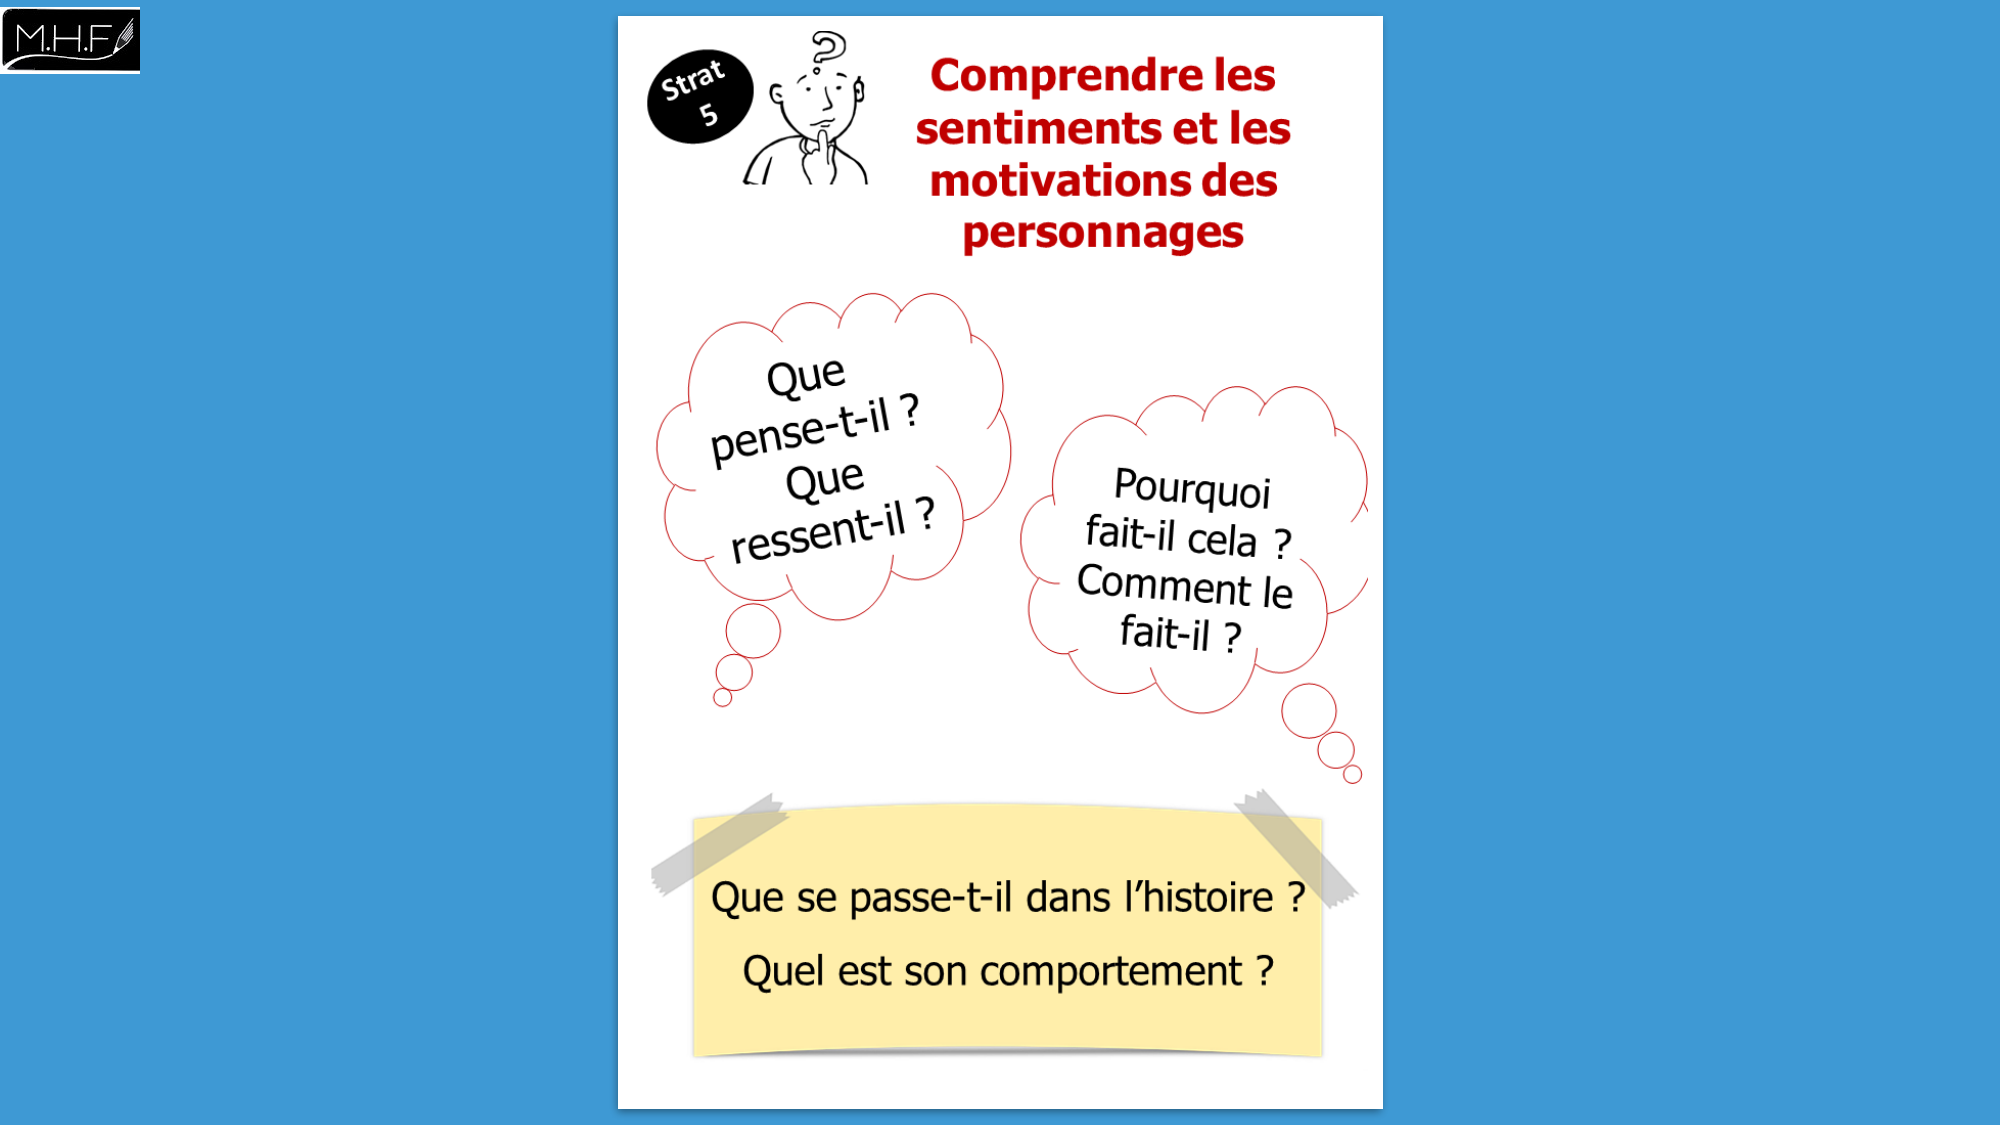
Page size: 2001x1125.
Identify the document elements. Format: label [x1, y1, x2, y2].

picture [0, 7, 140, 74]
picture [631, 30, 1368, 1094]
